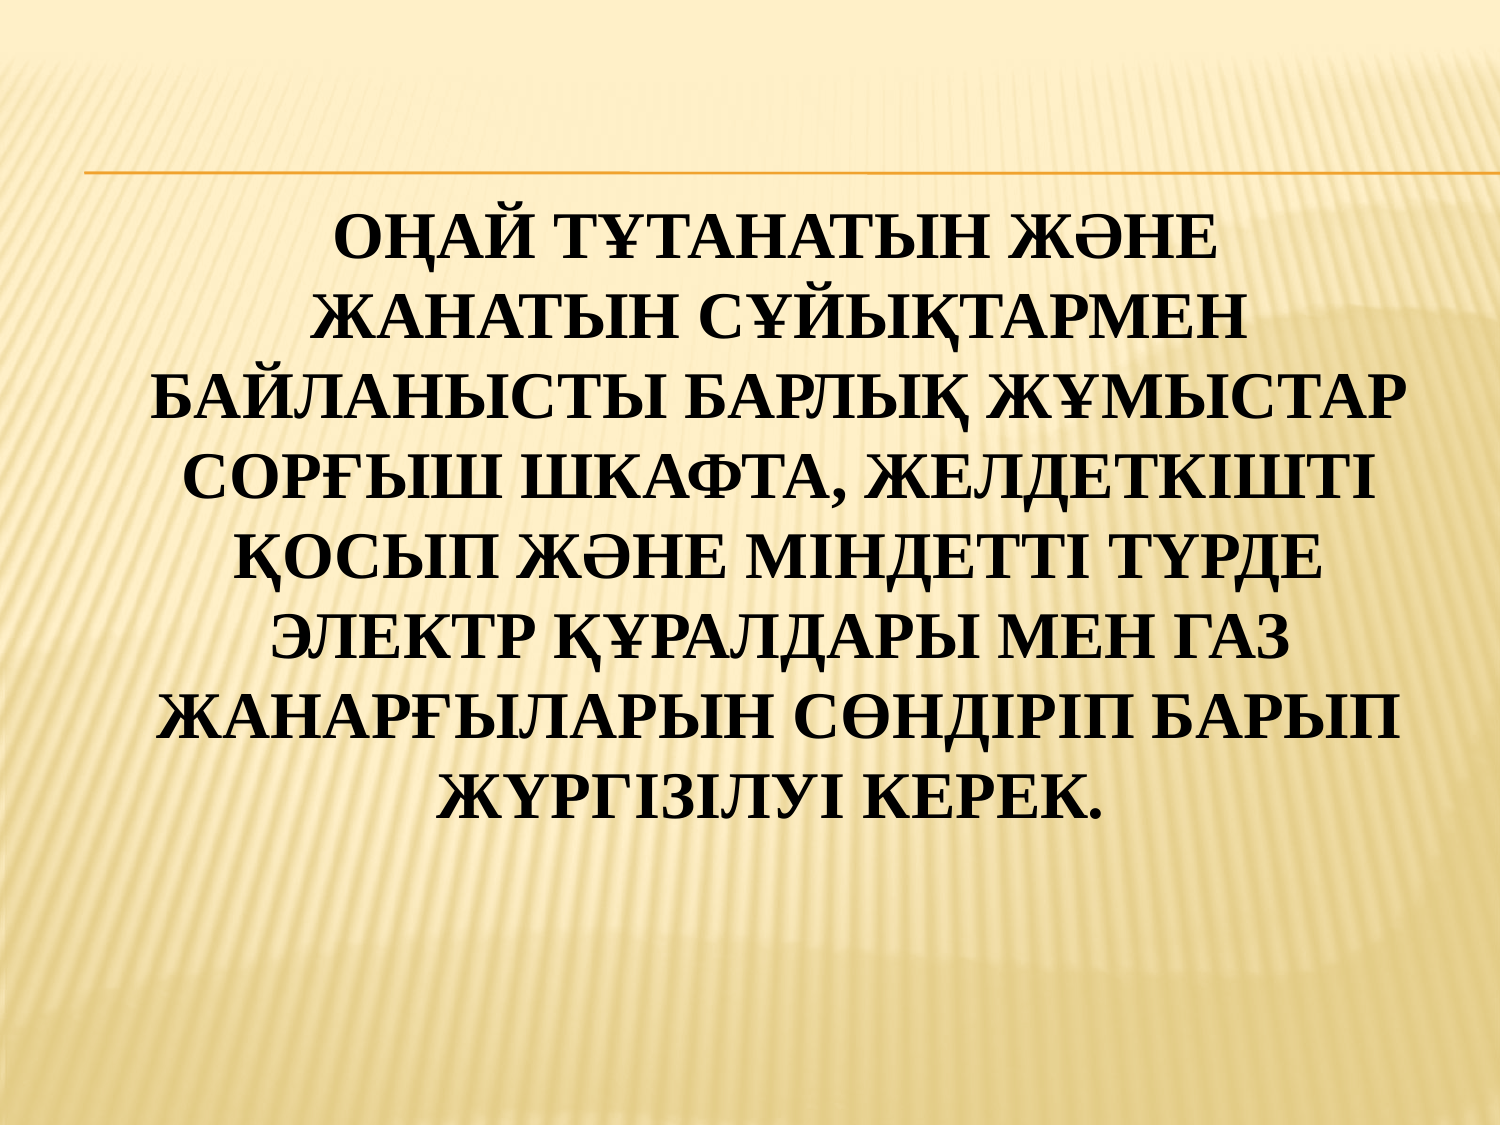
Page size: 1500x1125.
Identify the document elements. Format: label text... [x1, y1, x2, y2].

list Оңай тұтанатын және жанатын сұйықтармен байланысты барлық жұмыстар сорғыш шкафта, желдеткішті қосып және міндетті түрде электр құралдары мен газ жанарғыларын сөндіріп барып жүргізілуі керек. [76, 184, 1427, 1012]
